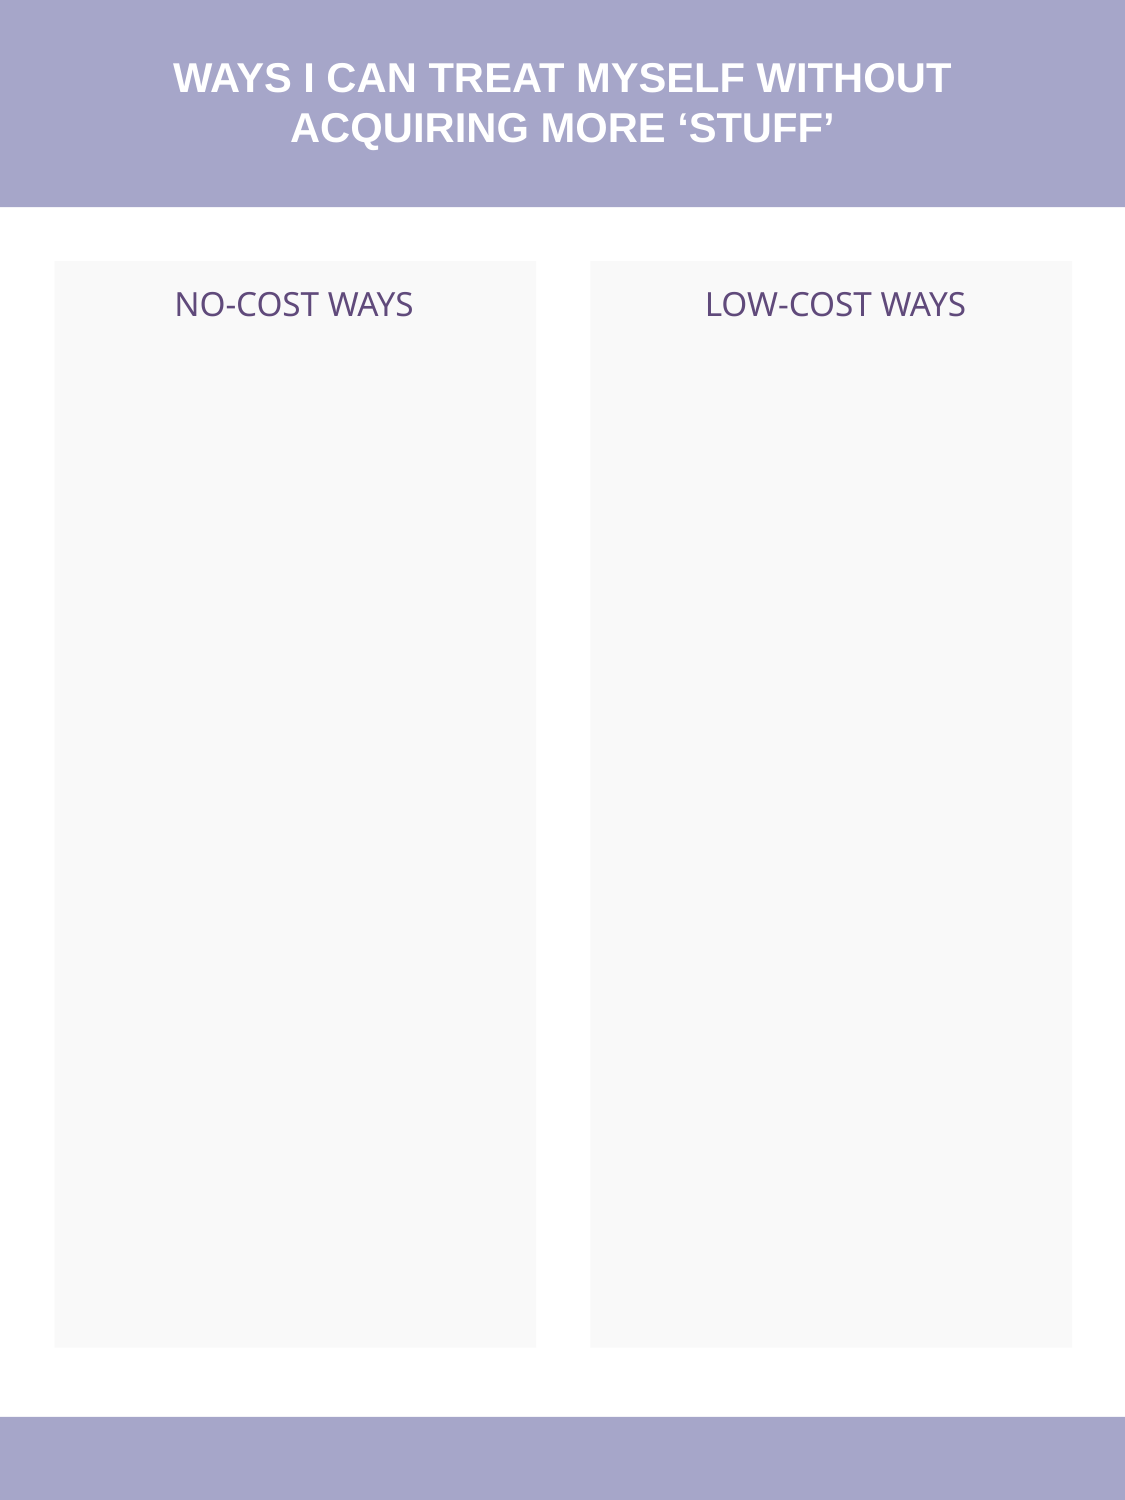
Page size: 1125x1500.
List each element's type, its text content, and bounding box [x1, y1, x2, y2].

text_box LOW-COST WAYS [618, 275, 1053, 331]
text_box [0, 0, 1125, 209]
text_box [0, 1415, 1125, 1500]
text_box [588, 259, 1074, 1350]
text_box NO-COST WAYS [76, 275, 512, 331]
text_box WAYS I CAN TREAT MYSELF WITHOUT ACQUIRING MORE ‘STUFF’ [80, 43, 1045, 159]
text_box [52, 259, 538, 1350]
